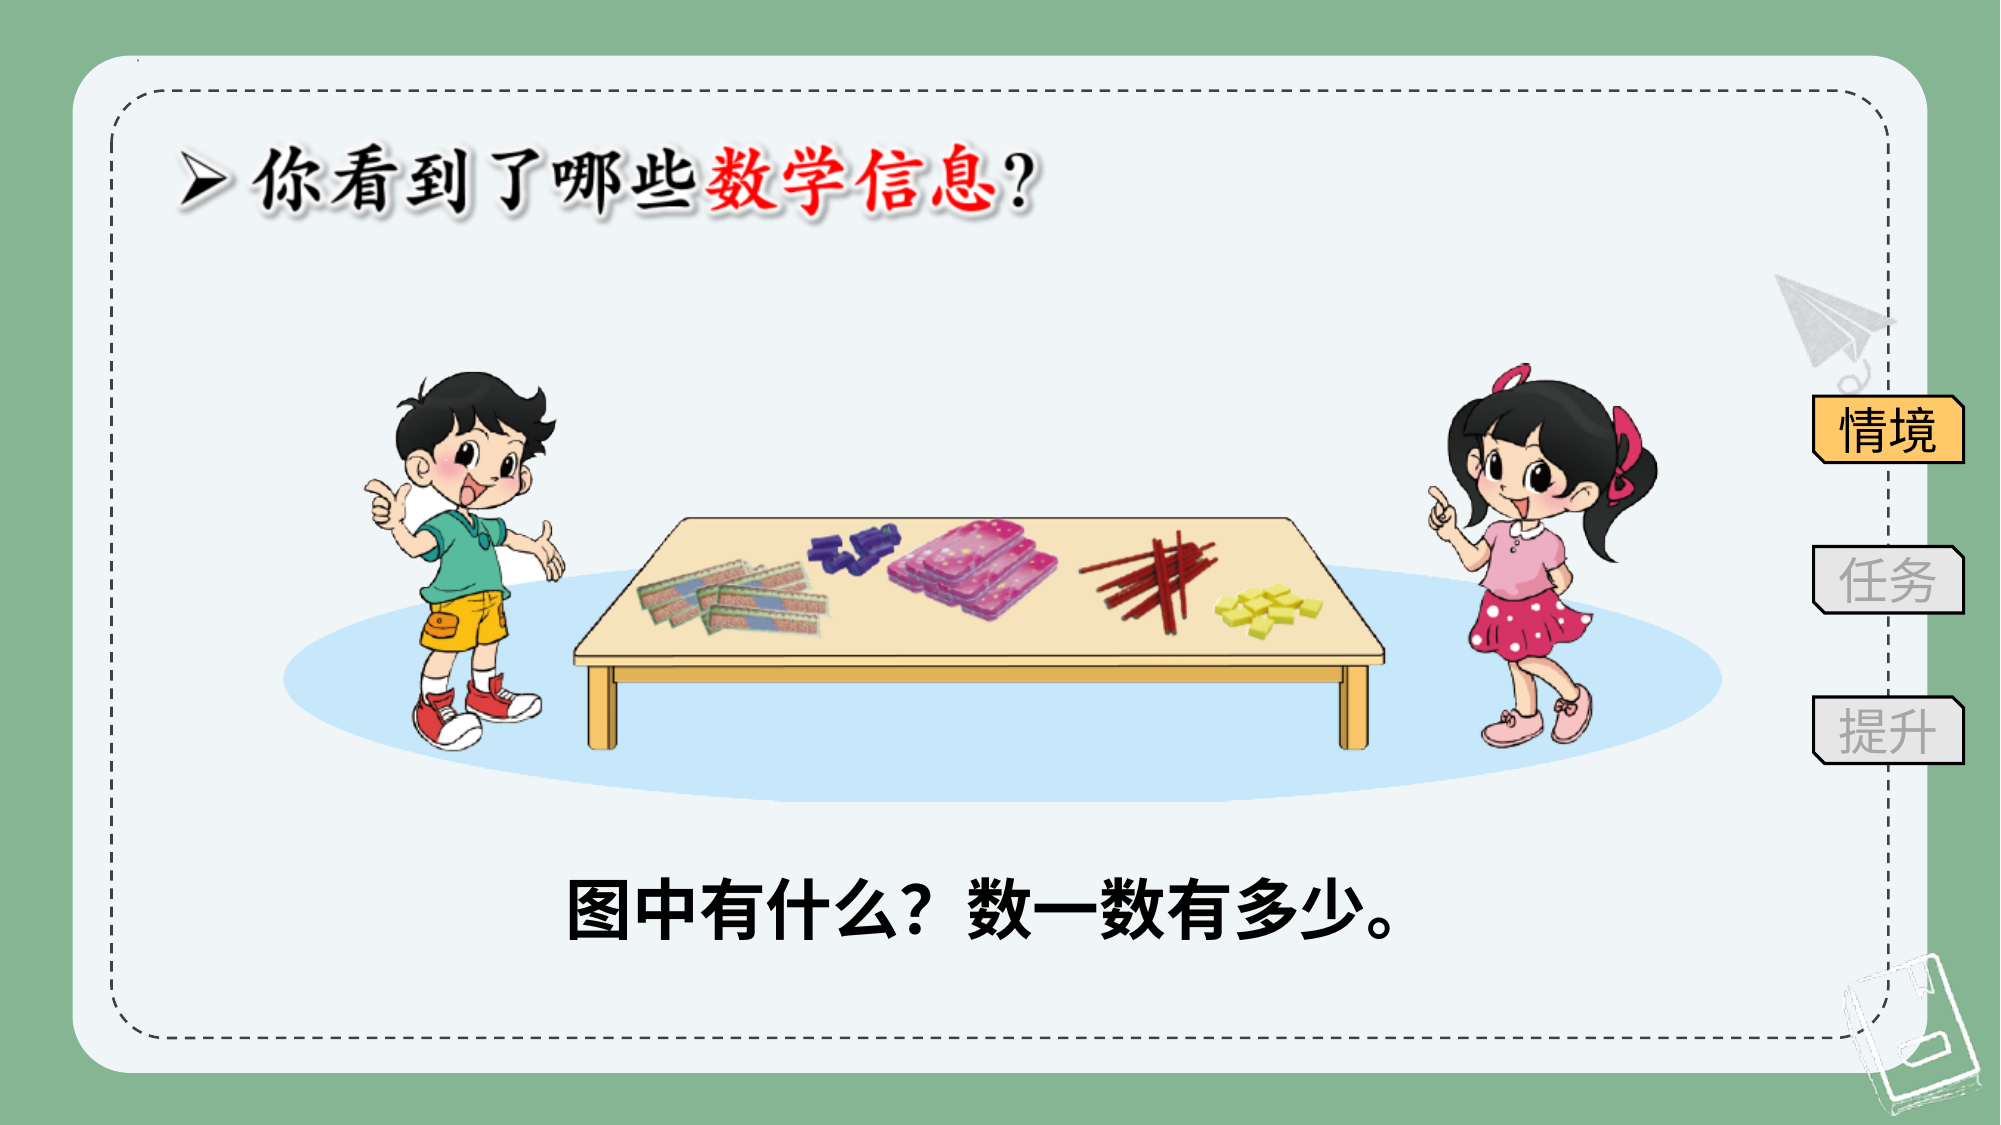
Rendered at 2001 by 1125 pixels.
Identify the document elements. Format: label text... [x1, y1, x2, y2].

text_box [1706, 236, 1964, 764]
picture [1843, 953, 1982, 1116]
text_box 图中有什么？数一数有多少。 [551, 860, 1449, 955]
picture [273, 323, 1727, 802]
picture [118, 89, 1141, 285]
